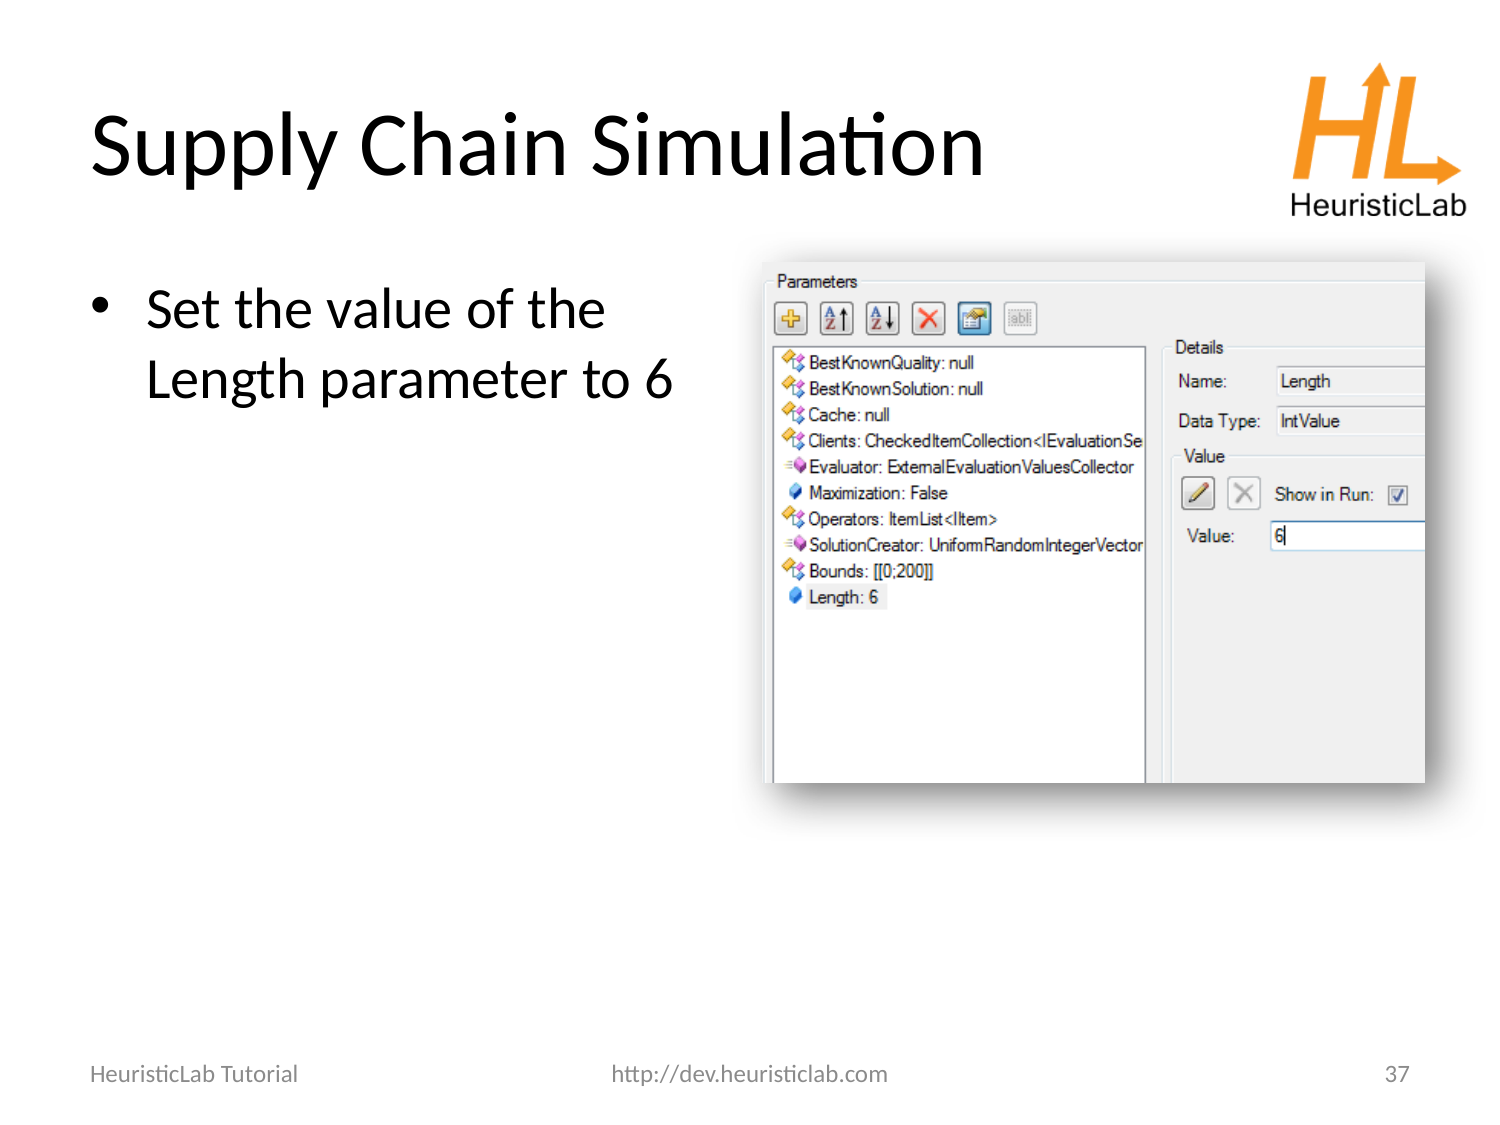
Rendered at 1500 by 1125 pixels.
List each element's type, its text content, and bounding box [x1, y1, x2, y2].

picture [762, 261, 1426, 783]
picture [1281, 27, 1474, 244]
slide_number HeuristicLab Tutorial [75, 1042, 425, 1103]
slide_number 37 [1074, 1042, 1425, 1103]
footer http://dev.heuristiclab.com [512, 1042, 988, 1103]
title Supply Chain Simulation [75, 45, 1282, 233]
list Set the value of the Length parameter to 6 [75, 262, 738, 1005]
